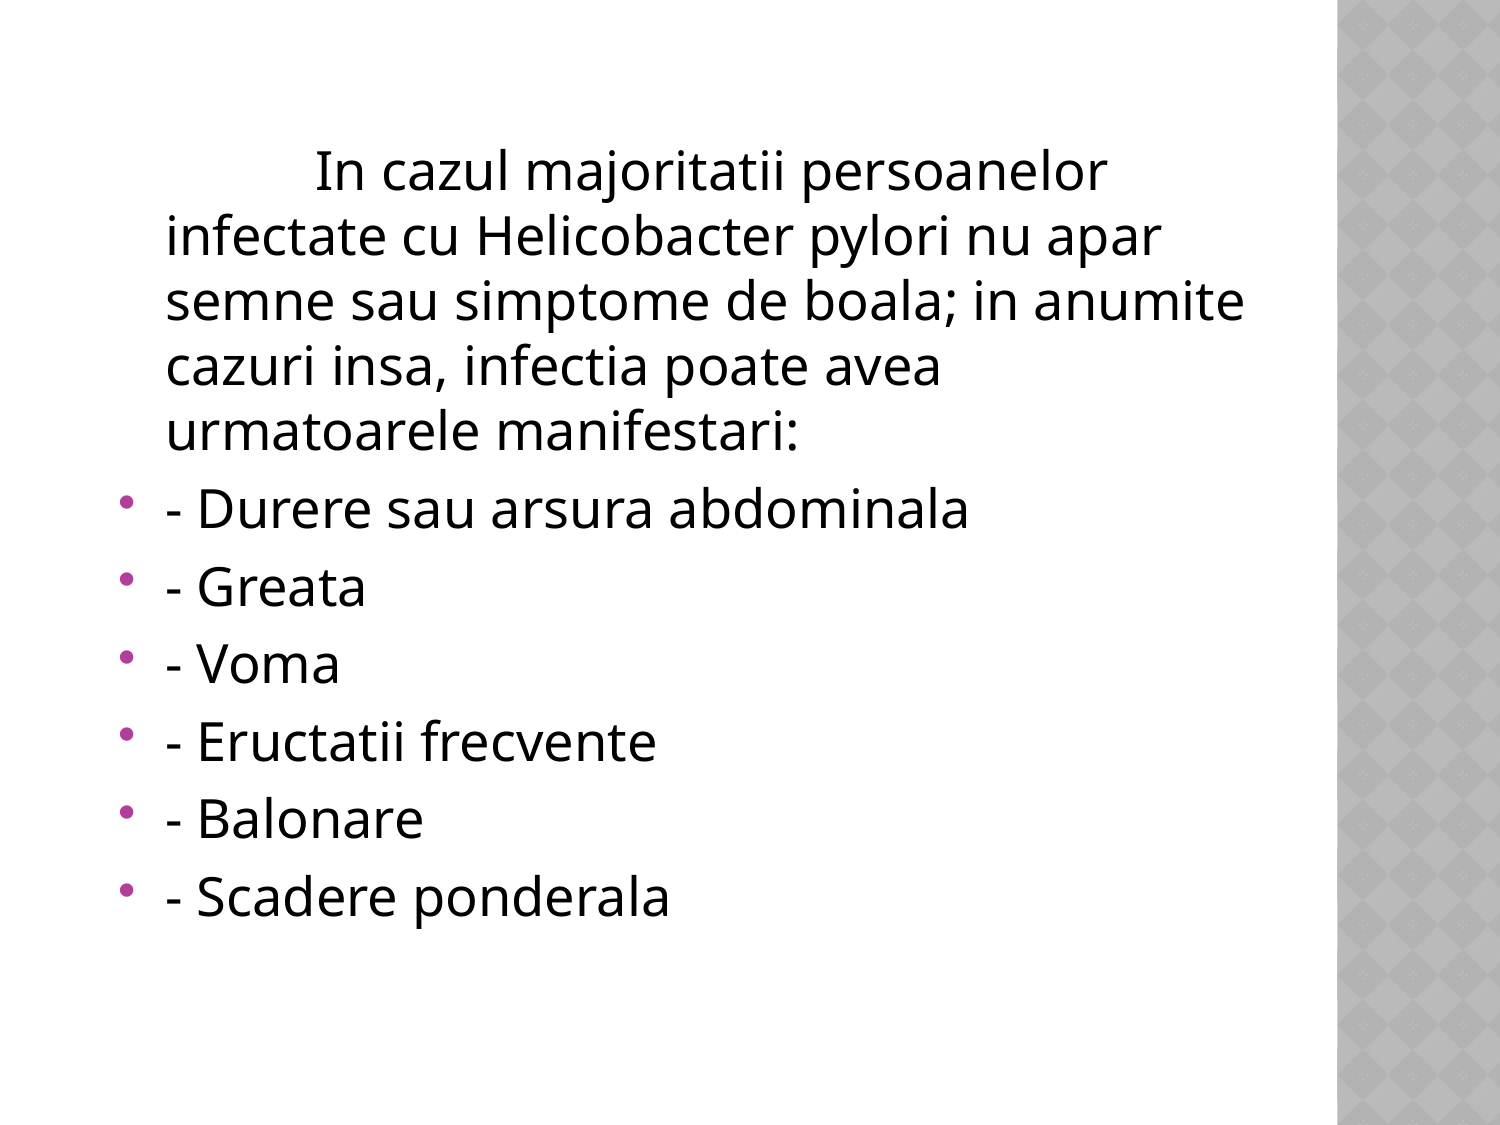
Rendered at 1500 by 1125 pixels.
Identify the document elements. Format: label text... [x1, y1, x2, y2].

list In cazul majoritatii persoanelor infectate cu Helicobacter pylori nu apar semne sau simptome de boala; in anumite cazuri insa, infectia poate avea urmatoarele manifestari: - Durere sau arsura abdominala - Greata - Voma - Eructatii frecvente - Balonare - Scadere ponderala [105, 128, 1263, 1059]
